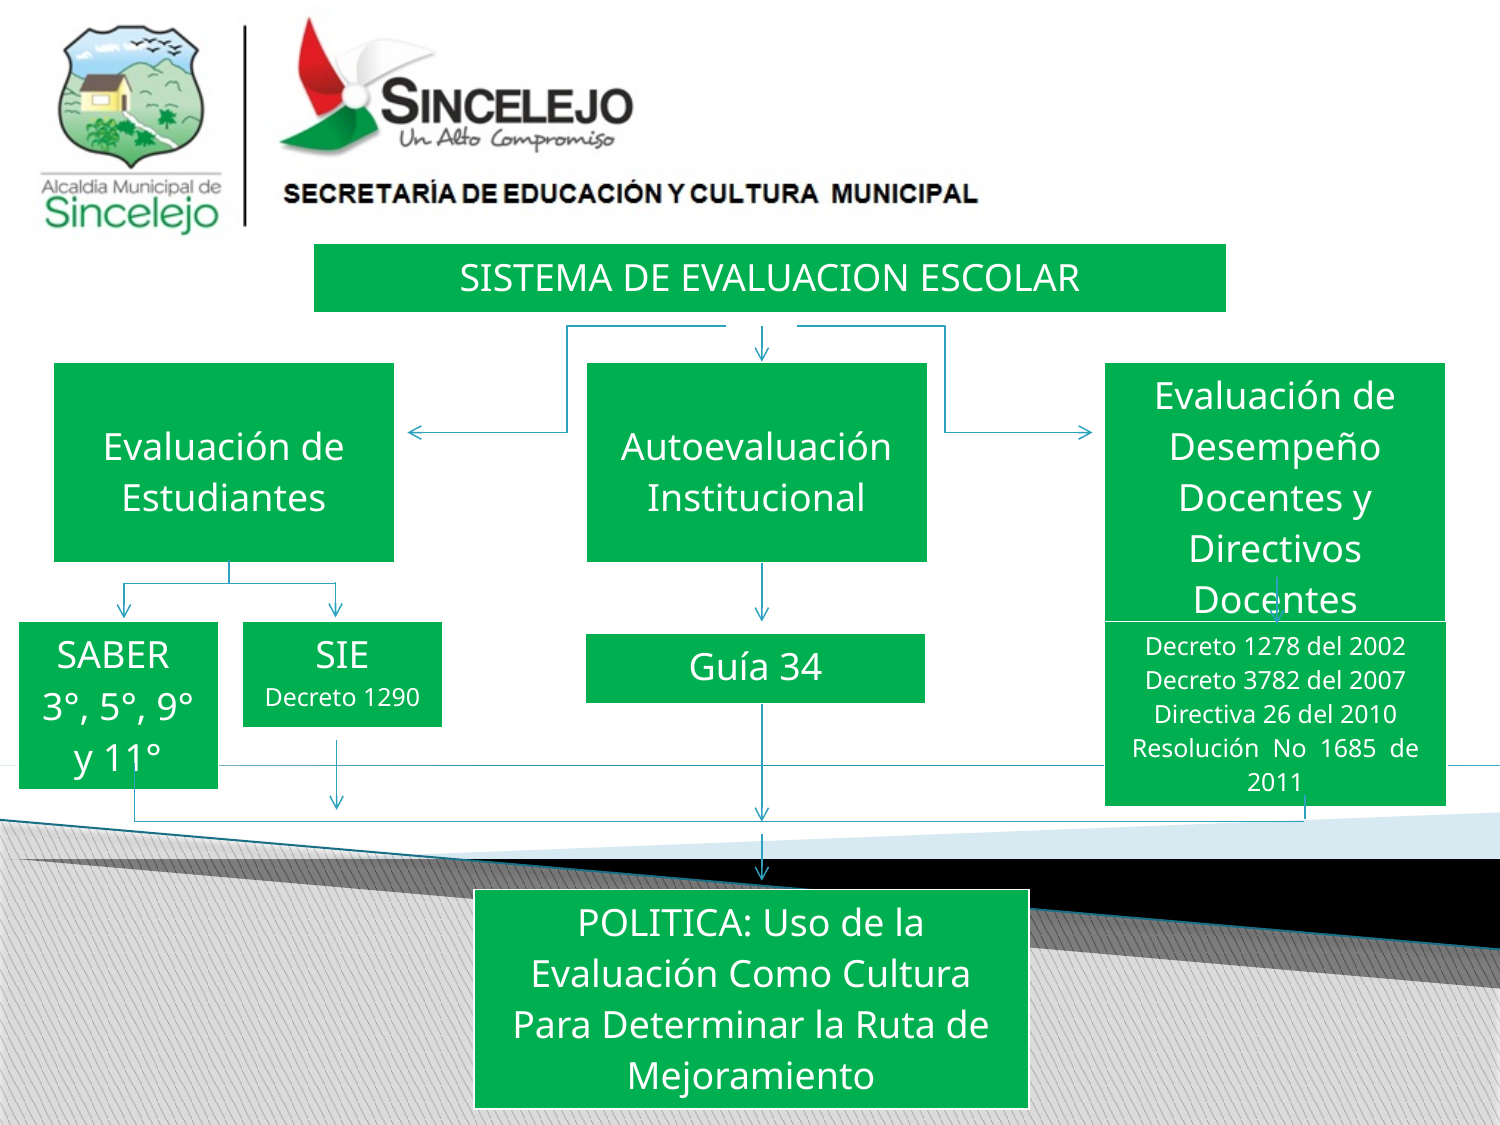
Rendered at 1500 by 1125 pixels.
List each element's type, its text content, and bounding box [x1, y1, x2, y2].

table_header POLITICA: Uso de la Evaluación Como Cultura Para Determinar la Ruta de Mejoramiento [475, 890, 1028, 1108]
table_header Evaluación de Desempeño Docentes y Directivos Docentes [1105, 363, 1445, 621]
picture [5, 859, 777, 899]
table_header Evaluación de Estudiantes [54, 363, 394, 562]
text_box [407, 325, 727, 433]
table_header Guía 34 [586, 634, 925, 703]
table_header Decreto 1278 del 2002 Decreto 3782 del 2007 Directiva 26 del 2010 Resolución No 1685 de 2011 [1105, 622, 1446, 806]
table_header SABER 3°, 5°, 9° y 11° [19, 622, 218, 789]
table_header SISTEMA DE EVALUACION ESCOLAR [314, 244, 1226, 312]
picture [1, 4, 1031, 253]
table_header SIE Decreto 1290 [243, 622, 442, 727]
table_header Autoevaluación Institucional [587, 363, 927, 562]
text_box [796, 325, 1093, 433]
picture [1030, 910, 1500, 989]
